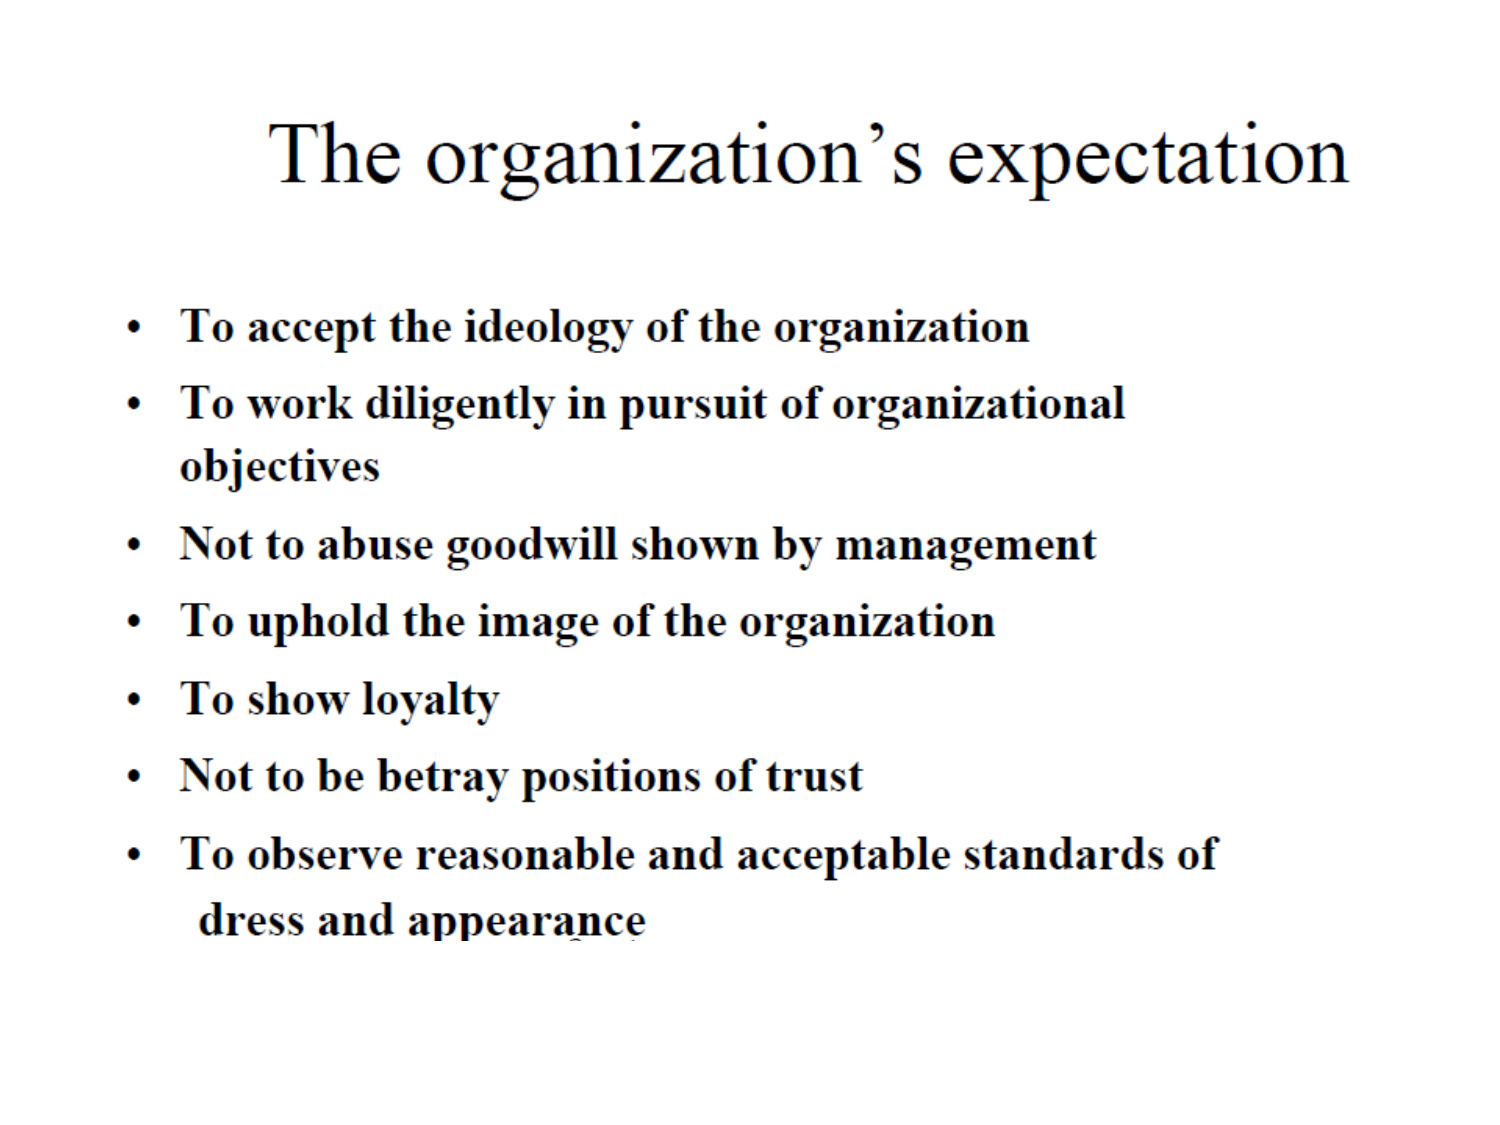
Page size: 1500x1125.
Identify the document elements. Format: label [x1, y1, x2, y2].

picture [76, 101, 1373, 890]
picture [181, 892, 656, 941]
